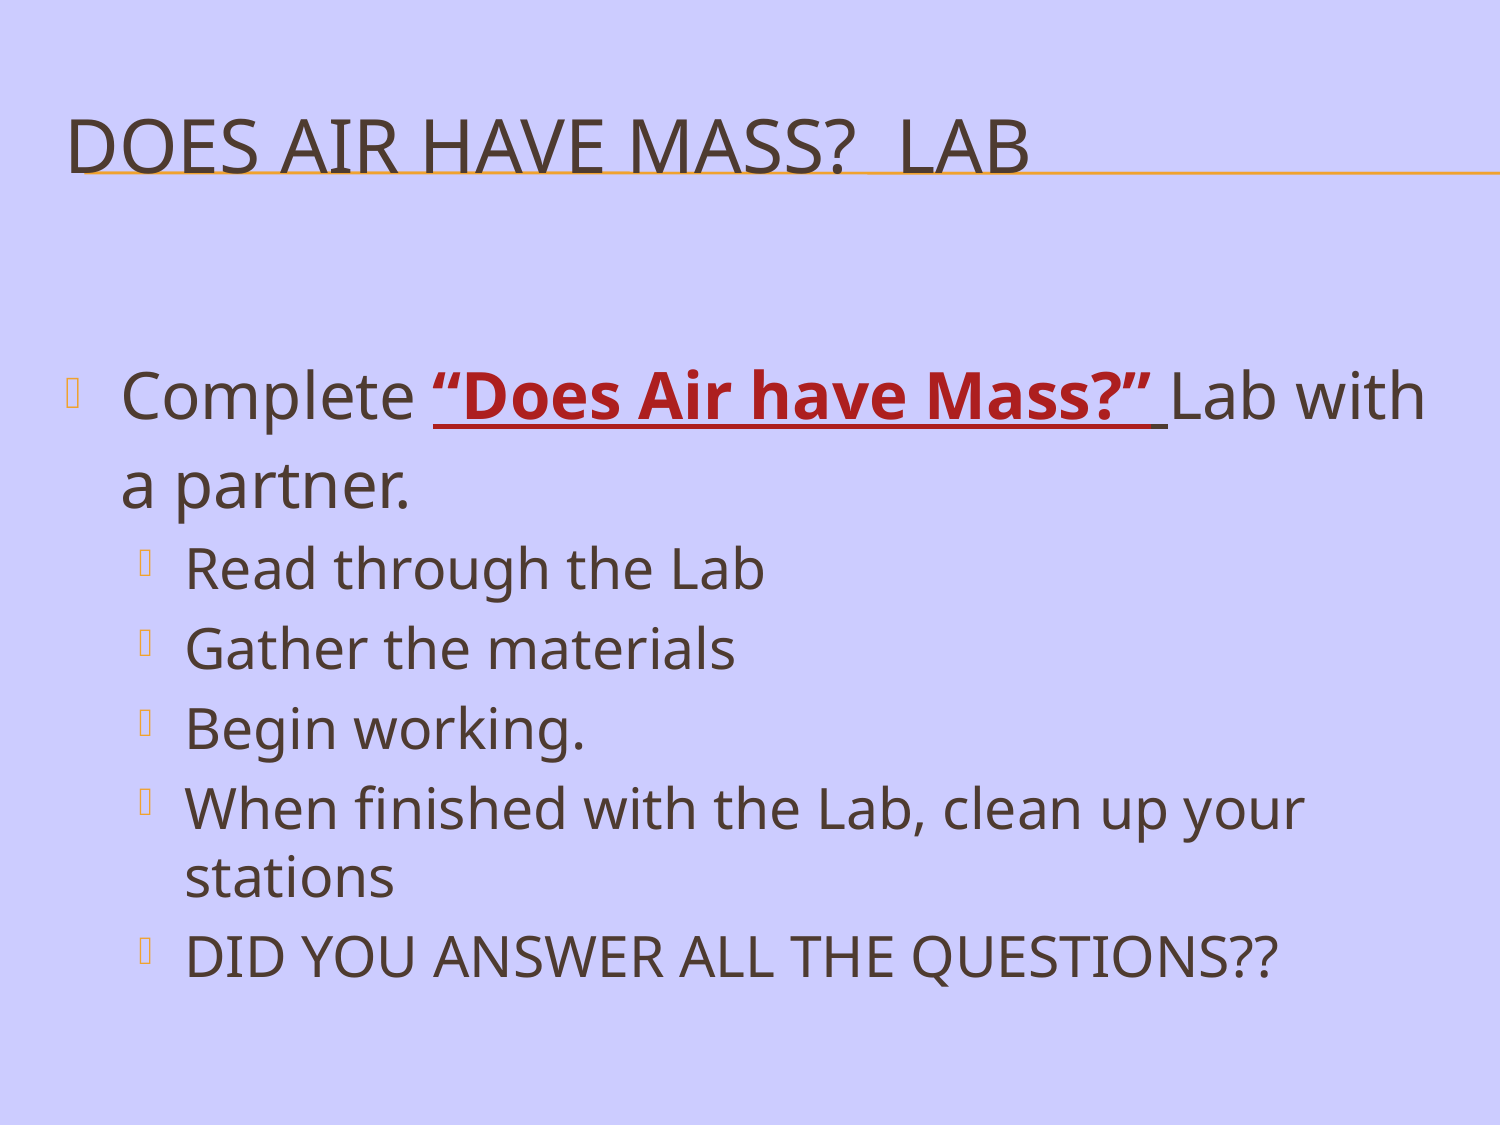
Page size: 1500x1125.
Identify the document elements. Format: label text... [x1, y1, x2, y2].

list Complete “Does Air have Mass?” Lab with a partner. Read through the Lab Gather the materials Begin working. When finished with the Lab, clean up your stations DID YOU ANSWER ALL THE QUESTIONS?? [49, 254, 1476, 998]
title Does Air have Mass? lab [50, 75, 1475, 213]
